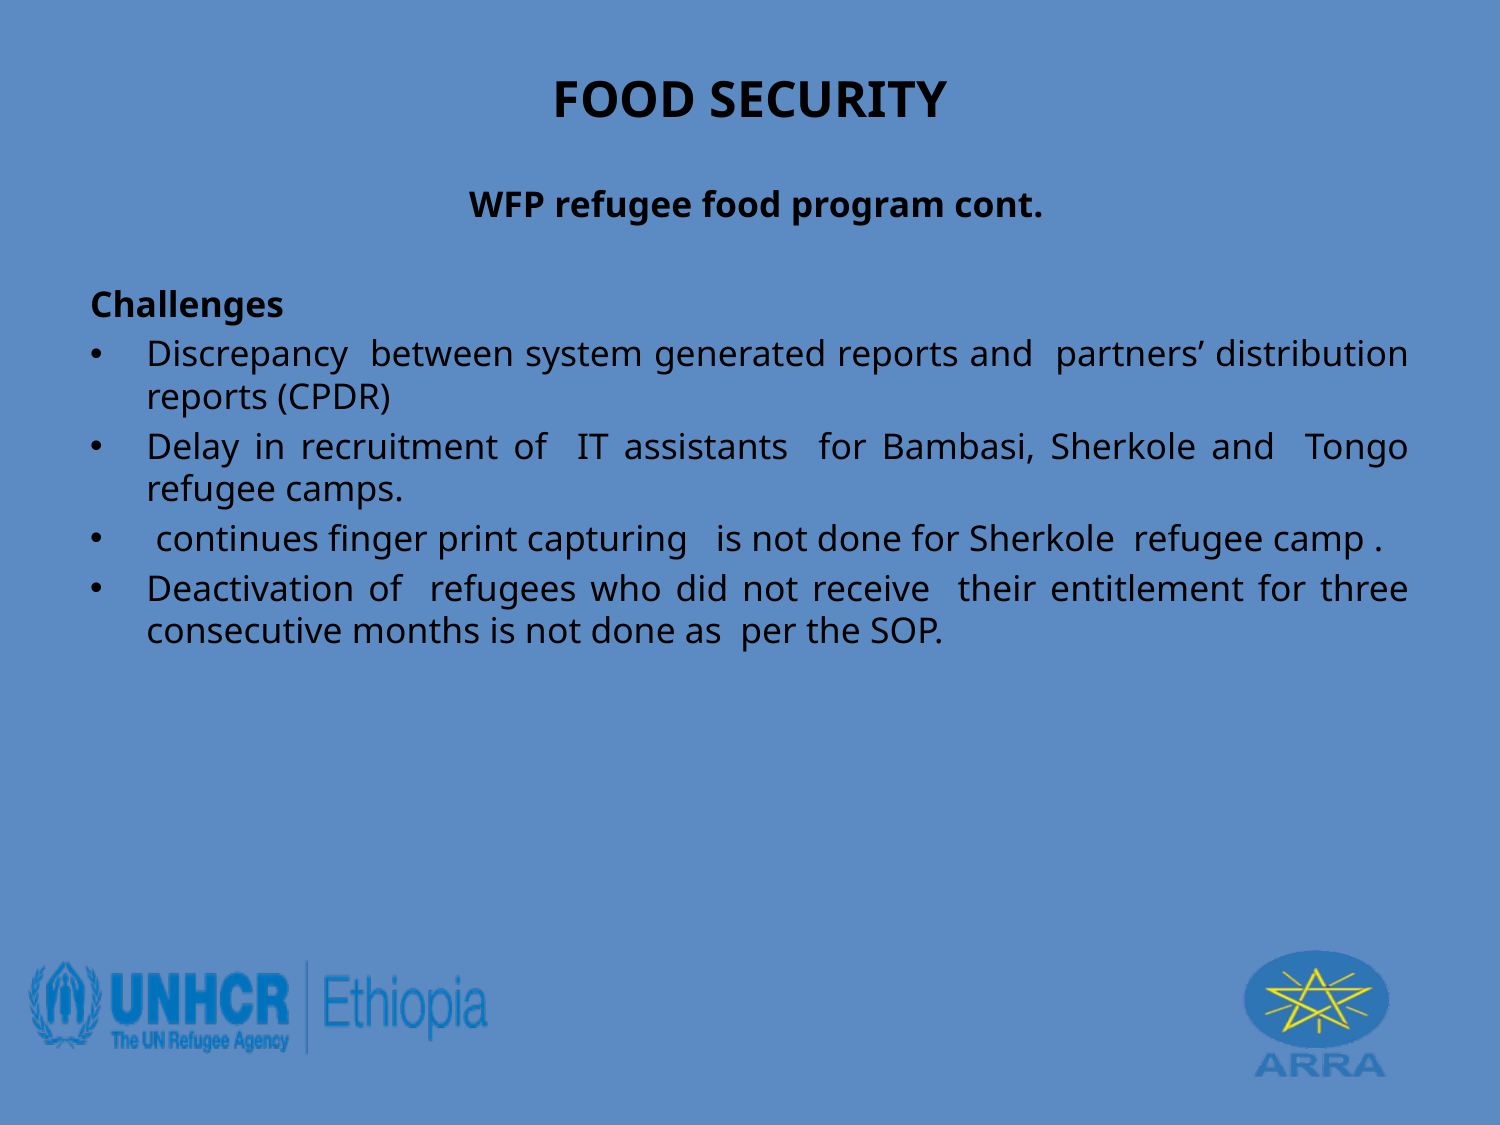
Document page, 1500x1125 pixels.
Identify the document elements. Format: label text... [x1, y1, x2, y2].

picture [1224, 949, 1413, 1104]
title FOOD SECURITY [75, 45, 1425, 150]
list WFP refugee food program cont. Challenges Discrepancy between system generated reports and partners’ distribution reports (CPDR) Delay in recruitment of IT assistants for Bambasi, Sherkole and Tongo refugee camps. continues finger print capturing is not done for Sherkole refugee camp . Deactivation of refugees who did not receive their entitlement for three consecutive months is not done as per the SOP. [75, 174, 1425, 1005]
picture [0, 912, 488, 1104]
